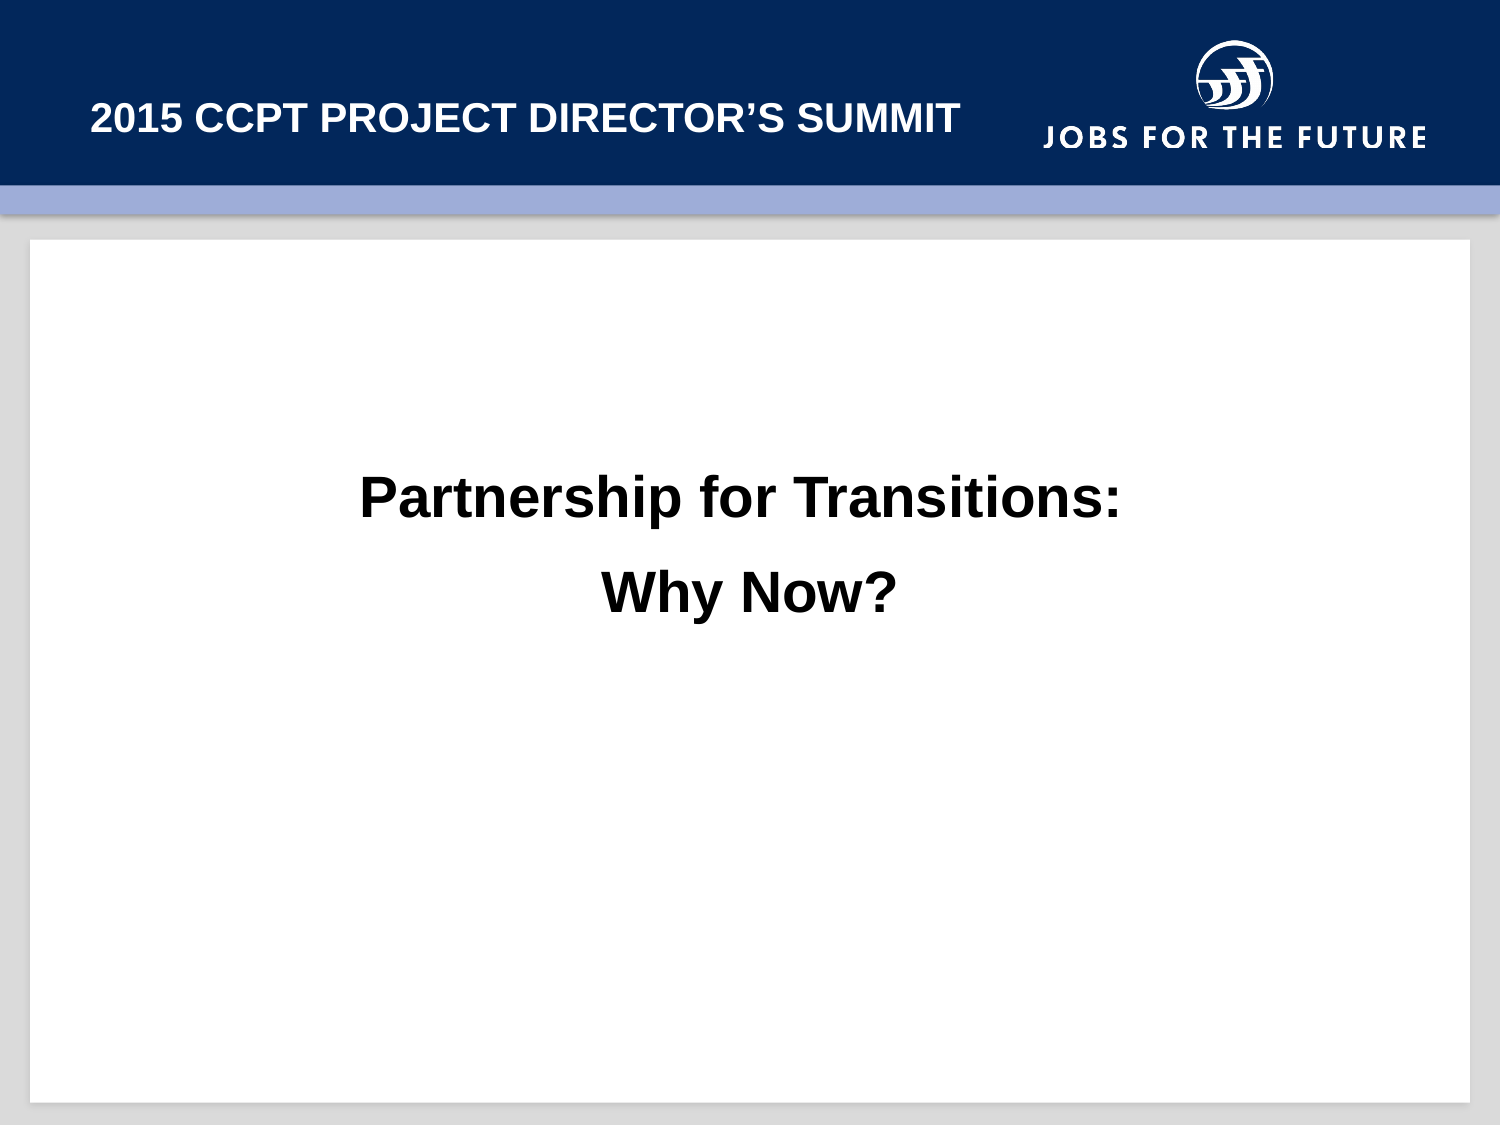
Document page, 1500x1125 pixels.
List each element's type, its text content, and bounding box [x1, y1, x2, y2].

list Partnership for Transitions: Why Now? [75, 281, 1425, 1041]
title 2015 CCPT PROJECT DIRECTOR’s SUMMIT [75, 45, 1013, 188]
